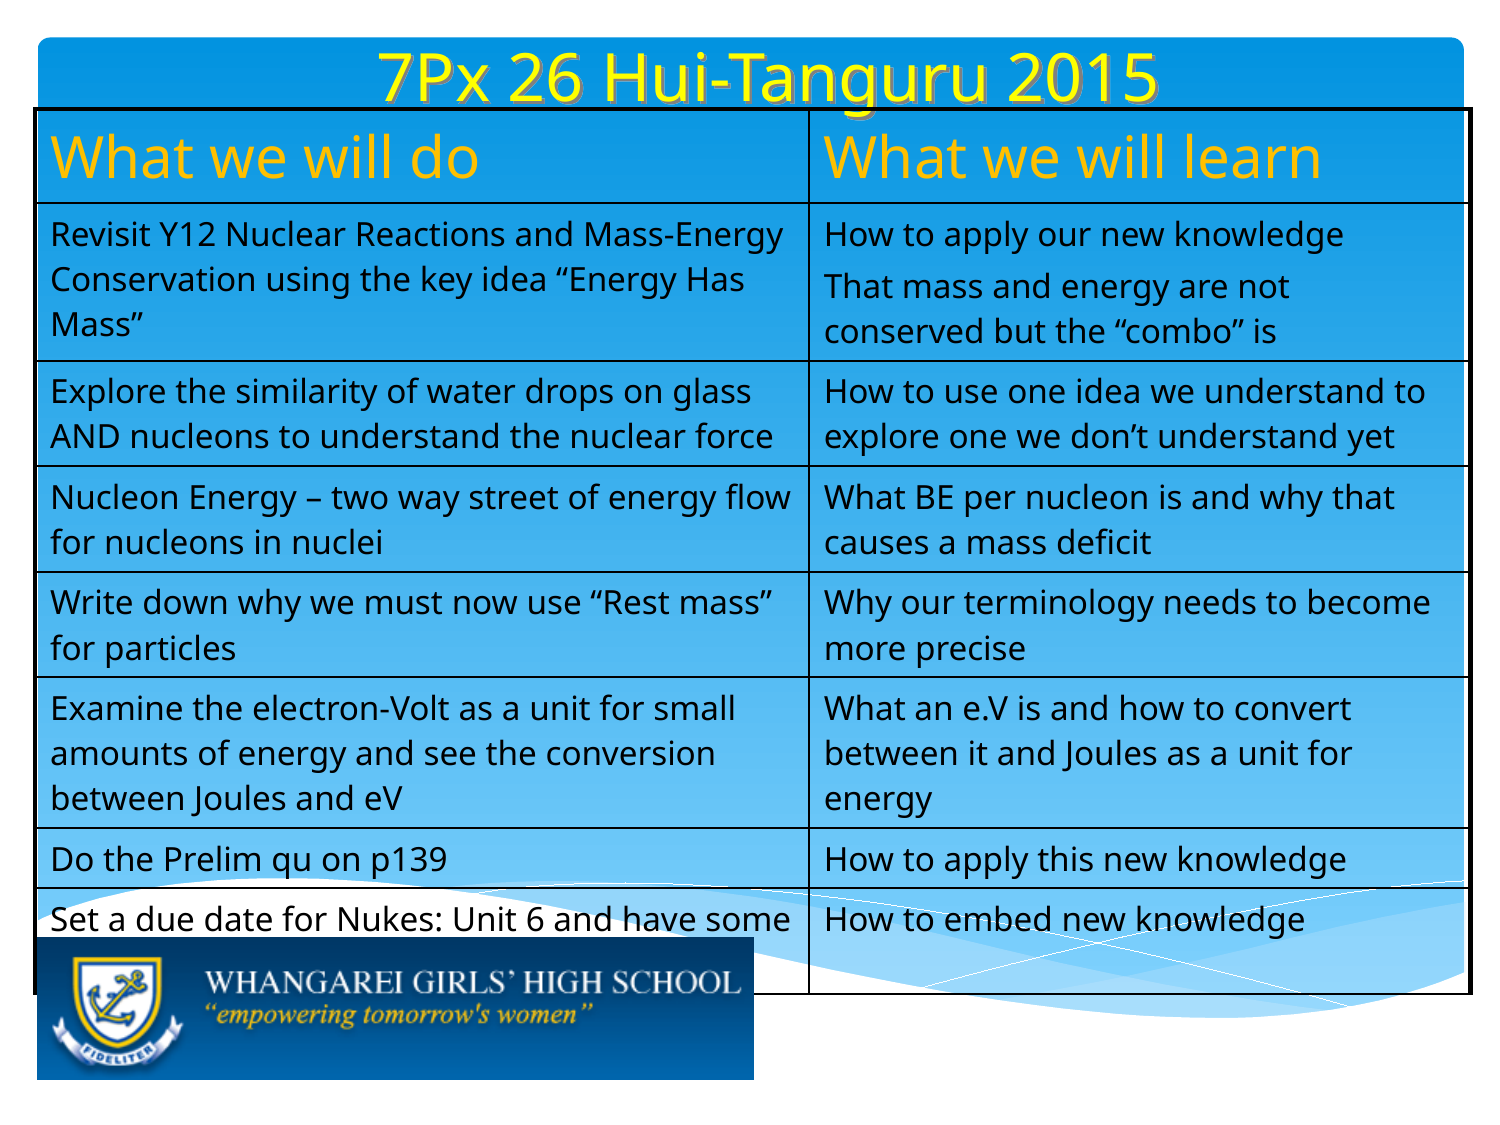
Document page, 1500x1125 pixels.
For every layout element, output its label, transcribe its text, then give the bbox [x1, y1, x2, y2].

table_header What we will do [37, 111, 808, 202]
table_header What we will learn [810, 111, 1468, 202]
table_cell How to apply our new knowledge That mass and energy are not conserved but the “combo” is [810, 204, 1468, 360]
table_cell Nucleon Energy – two way street of energy flow for nucleons in nuclei [37, 467, 808, 571]
table_cell How to embed new knowledge [810, 889, 1468, 993]
table_cell How to apply this new knowledge [810, 829, 1468, 887]
table_cell Write down why we must now use “Rest mass” for particles [37, 573, 808, 676]
table_cell Examine the electron-Volt as a unit for small amounts of energy and see the conversion between Joules and eV [37, 678, 808, 827]
table_cell What BE per nucleon is and why that causes a mass deficit [810, 467, 1468, 571]
table_cell Why our terminology needs to become more precise [810, 573, 1468, 676]
table_cell Revisit Y12 Nuclear Reactions and Mass-Energy Conservation using the key idea “Energy Has Mass” [37, 204, 808, 360]
text_box 7Px 26 Hui-Tanguru 2015 [162, 24, 1375, 107]
table_cell Explore the similarity of water drops on glass AND nucleons to understand the nuclear force [37, 362, 808, 465]
table_cell How to use one idea we understand to explore one we don’t understand yet [810, 362, 1468, 465]
table_cell What an e.V is and how to convert between it and Joules as a unit for energy [810, 678, 1468, 827]
table_cell Set a due date for Nukes: Unit 6 and have some HRT [37, 889, 808, 993]
table_cell Do the Prelim qu on p139 [37, 829, 808, 887]
picture [37, 937, 754, 1080]
